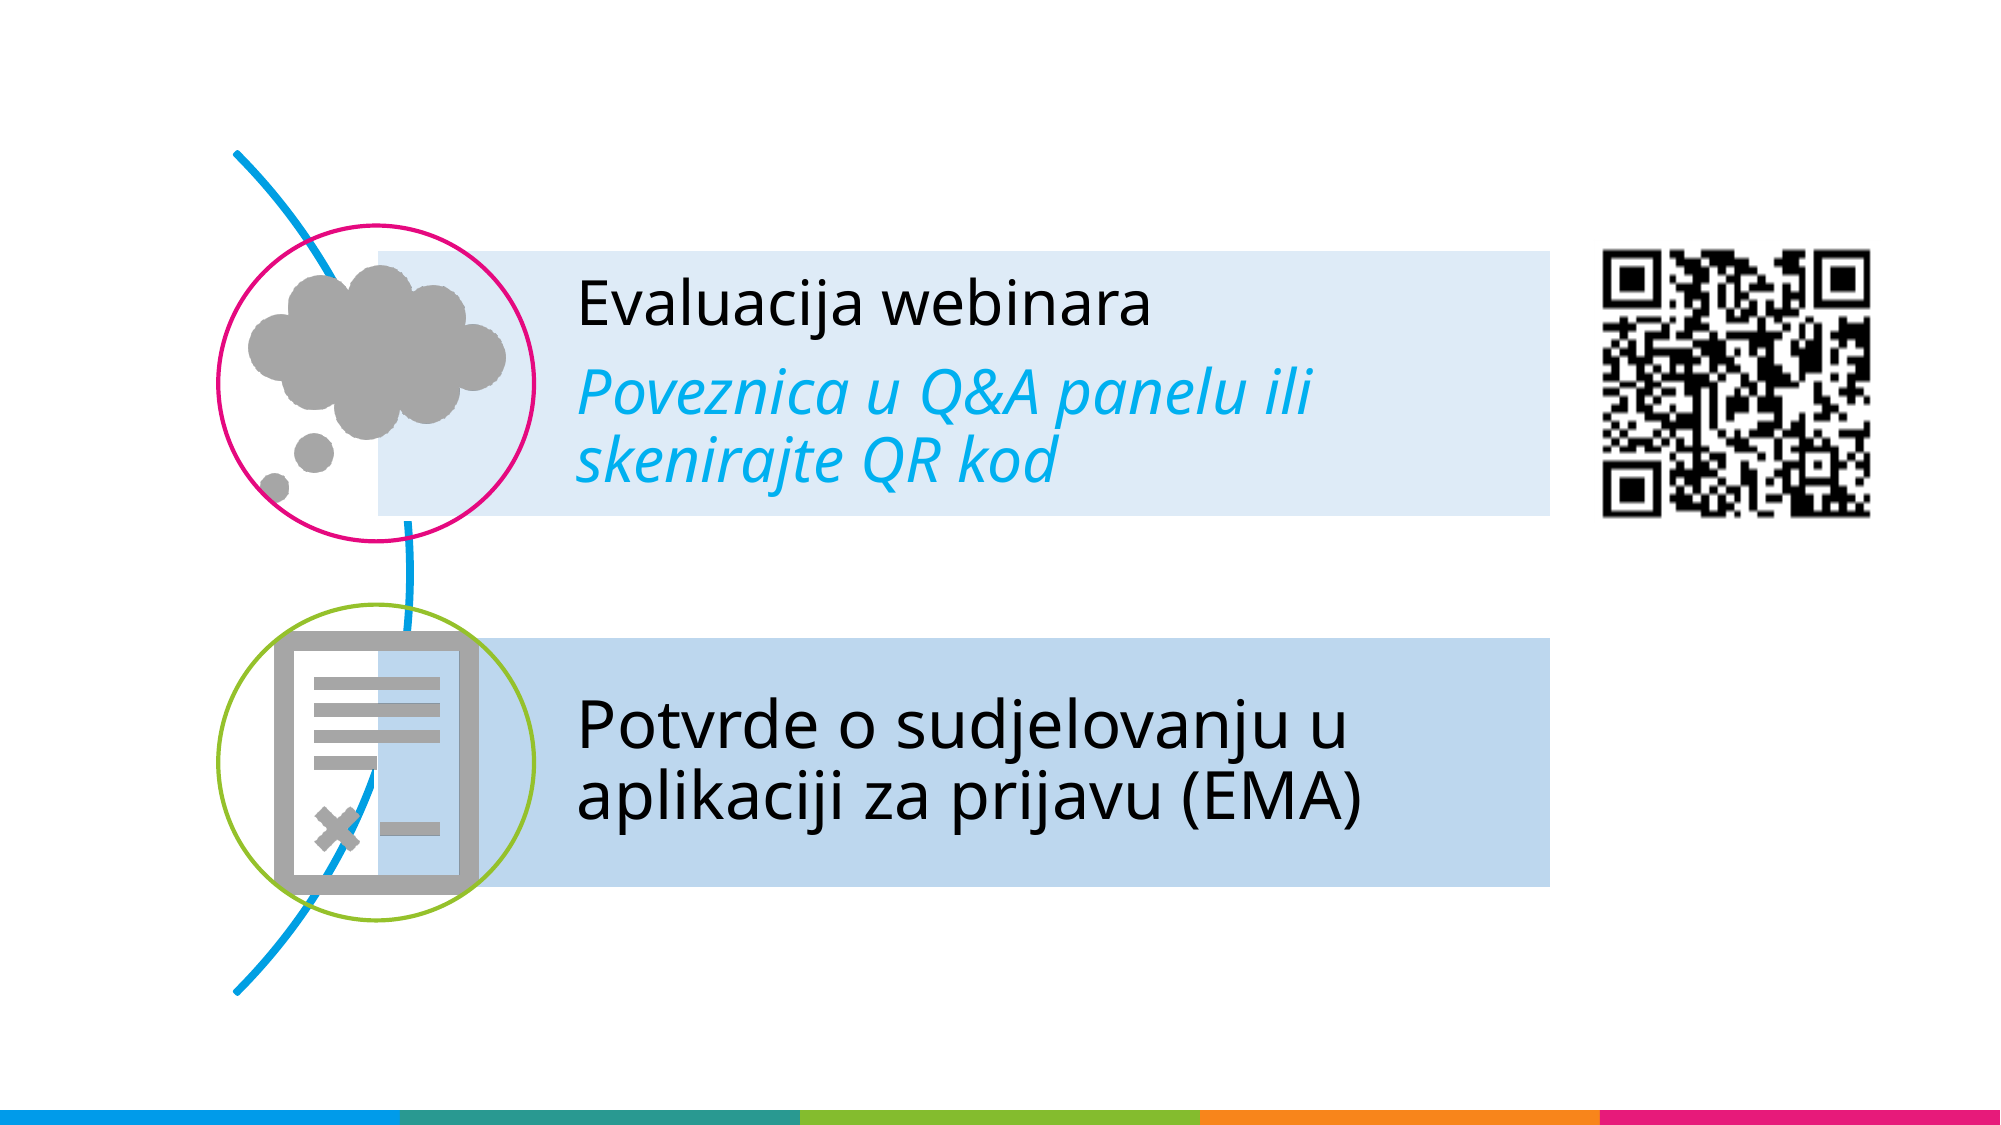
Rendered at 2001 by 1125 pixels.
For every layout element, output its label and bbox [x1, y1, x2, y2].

picture [1592, 239, 1881, 523]
text_box [213, 130, 1558, 1016]
